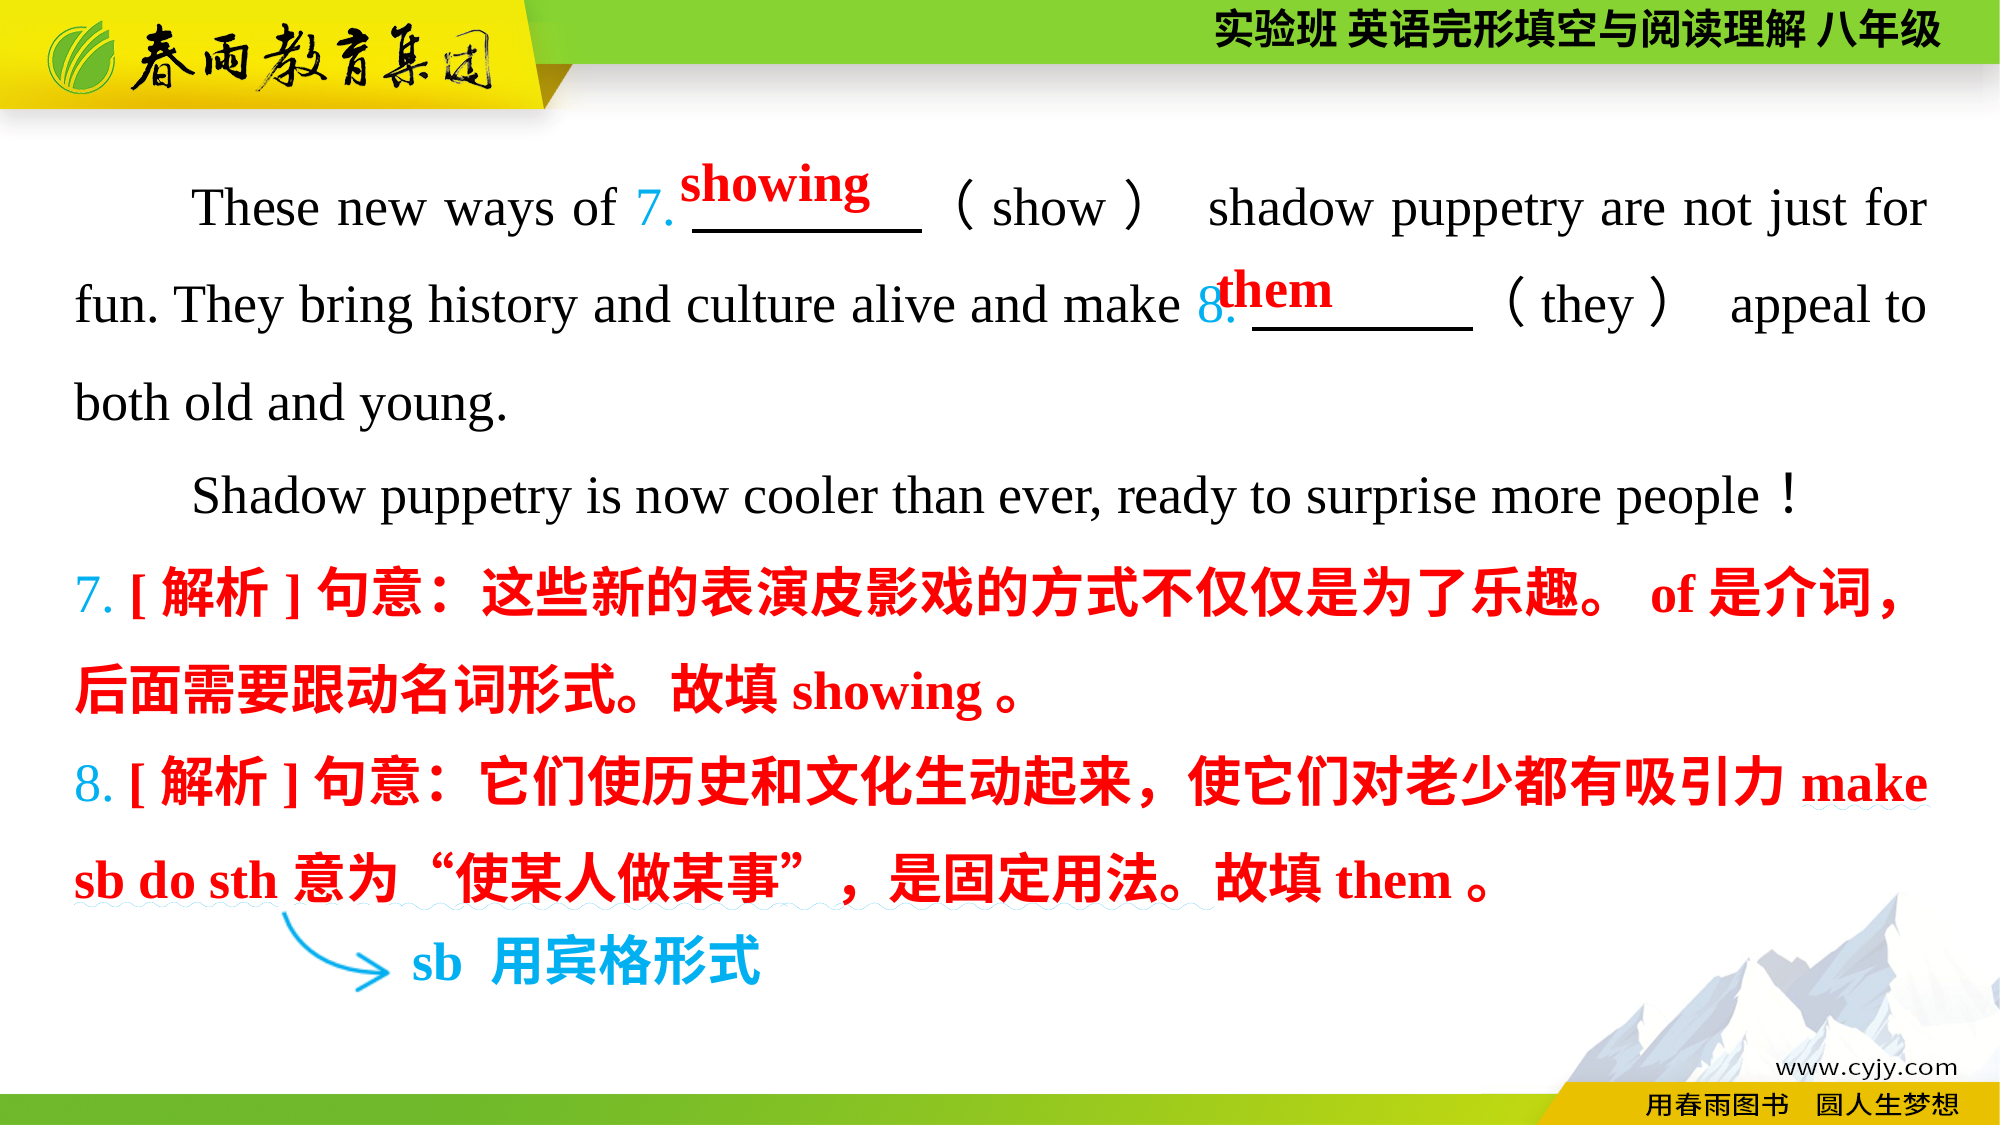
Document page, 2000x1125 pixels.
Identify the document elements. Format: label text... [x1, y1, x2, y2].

text_box them [1201, 245, 1349, 326]
text_box 8. [解析]句意：它们使历史和文化生动起来，使它们对老少都有吸引力make sb do sth意为“使某人做某事”，是固定用法。故填them。 [59, 707, 1944, 917]
list These new ways of 7. （show） shadow puppetry are not just for fun. They bring history and culture alive and make 8. （they） appeal to both old and young. [59, 130, 1944, 419]
text_box 7. [解析]句意：这些新的表演皮影戏的方式不仅仅是为了乐趣。of是介词，后面需要跟动名词形式。故填showing。 [59, 533, 1944, 707]
text_box showing [665, 140, 886, 220]
text_box Shadow puppetry is now cooler than ever, ready to surprise more people！ [59, 419, 1944, 533]
picture [0, 0, 2000, 1125]
text_box sb 用宾格形式 [401, 918, 777, 999]
